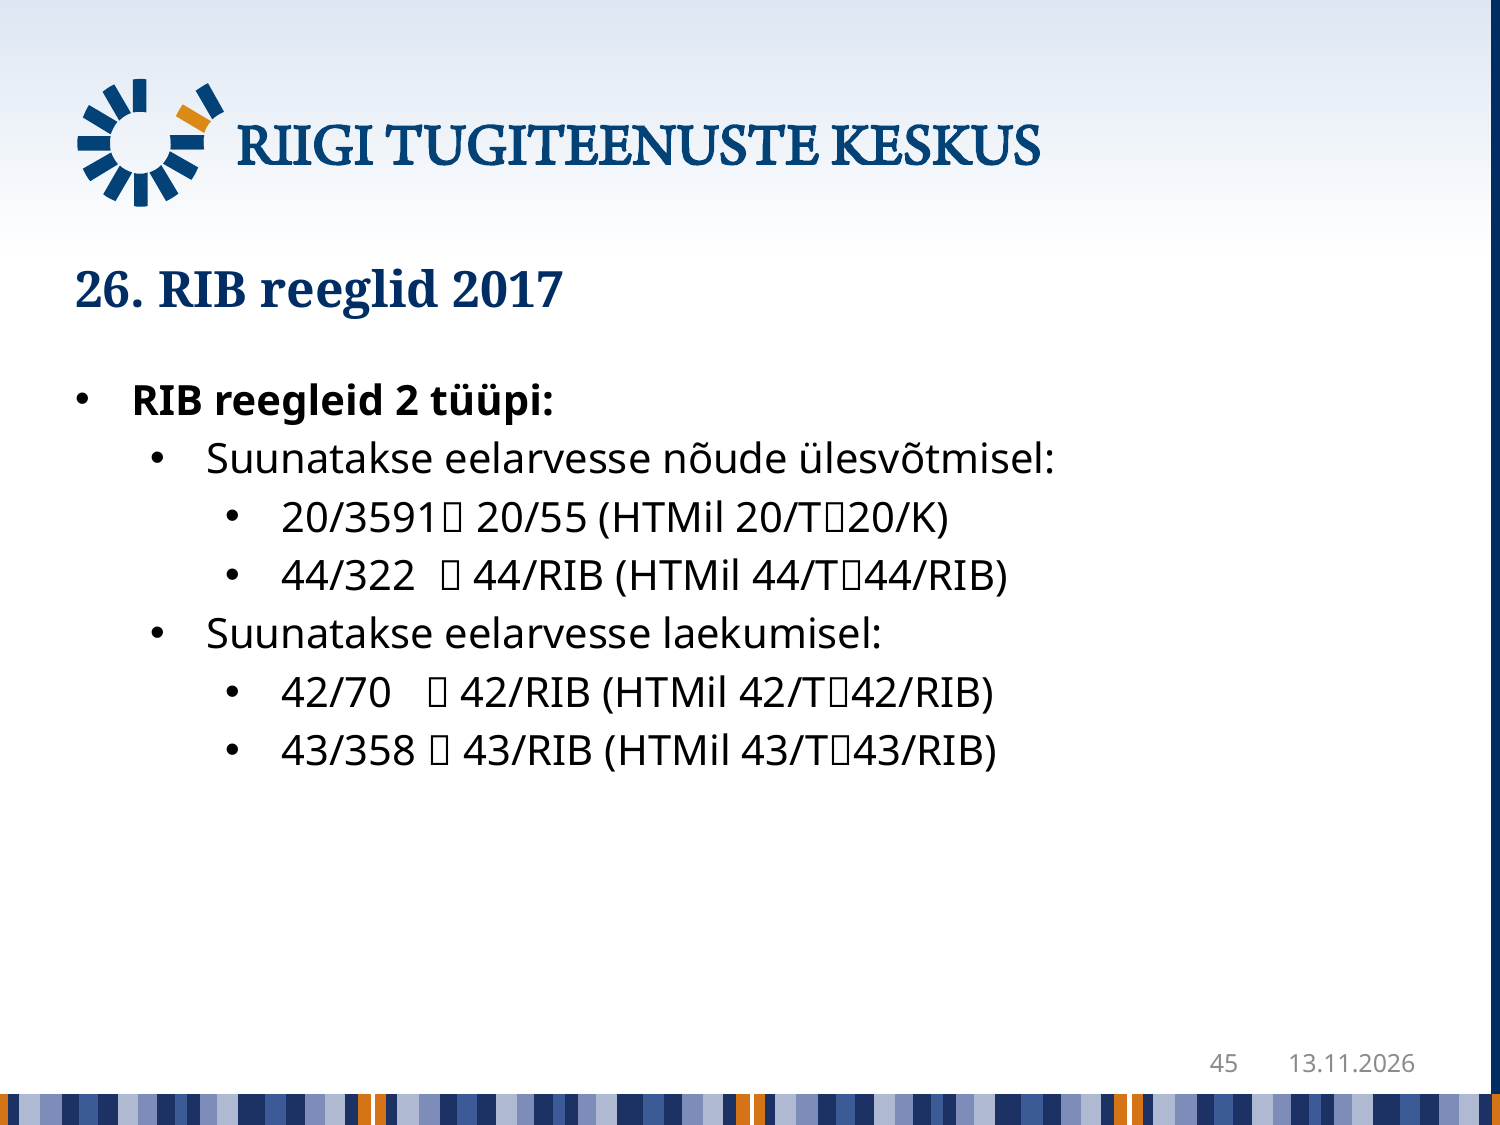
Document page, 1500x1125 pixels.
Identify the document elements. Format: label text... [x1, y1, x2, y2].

title 26. RIB reeglid 2017 [75, 257, 1425, 350]
list RIB reegleid 2 tüüpi: Suunatakse eelarvesse nõude ülesvõtmisel: 20/3591 20/55 (HTMil 20/T20/K) 44/322  44/RIB (HTMil 44/T44/RIB) Suunatakse eelarvesse laekumisel: 42/70  42/RIB (HTMil 42/T42/RIB) 43/358  43/RIB (HTMil 43/T43/RIB) [75, 373, 1425, 1012]
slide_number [1269, 1035, 1431, 1095]
slide_number 45 [1139, 1035, 1254, 1095]
